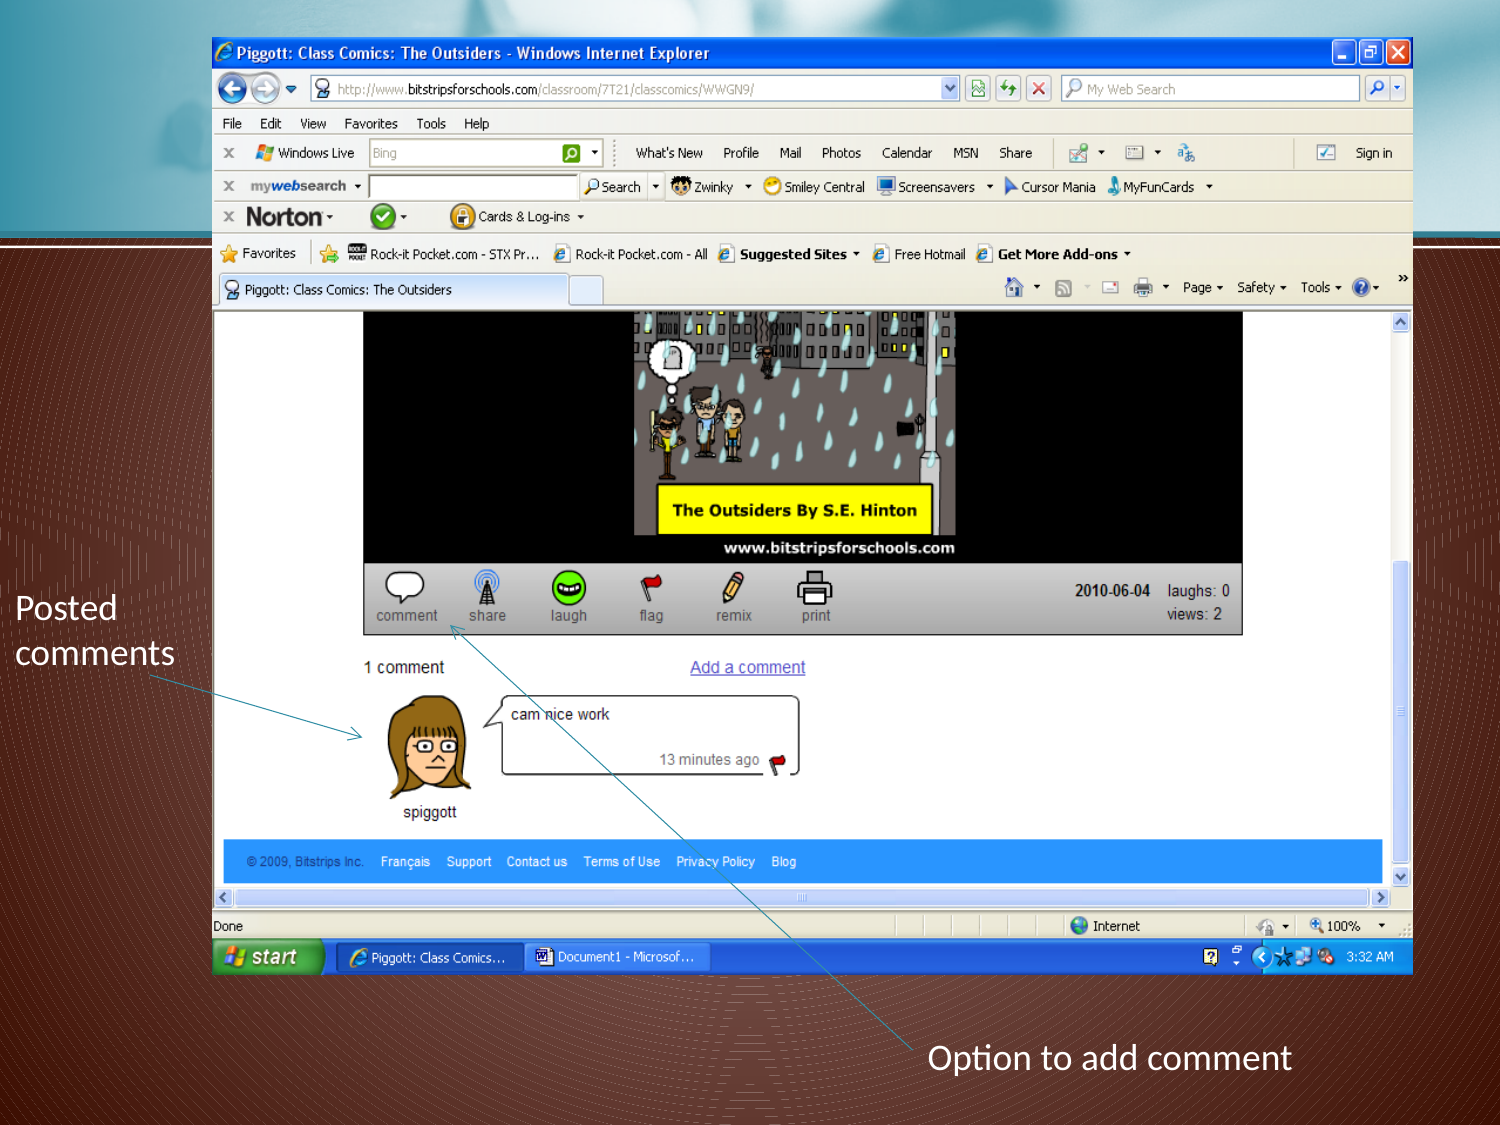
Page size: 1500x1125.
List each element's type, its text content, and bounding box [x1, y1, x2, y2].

text_box Posted comments [0, 575, 206, 775]
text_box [149, 674, 363, 738]
text_box Option to add comment [912, 1025, 1325, 1075]
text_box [449, 624, 913, 1050]
picture [212, 37, 1413, 975]
